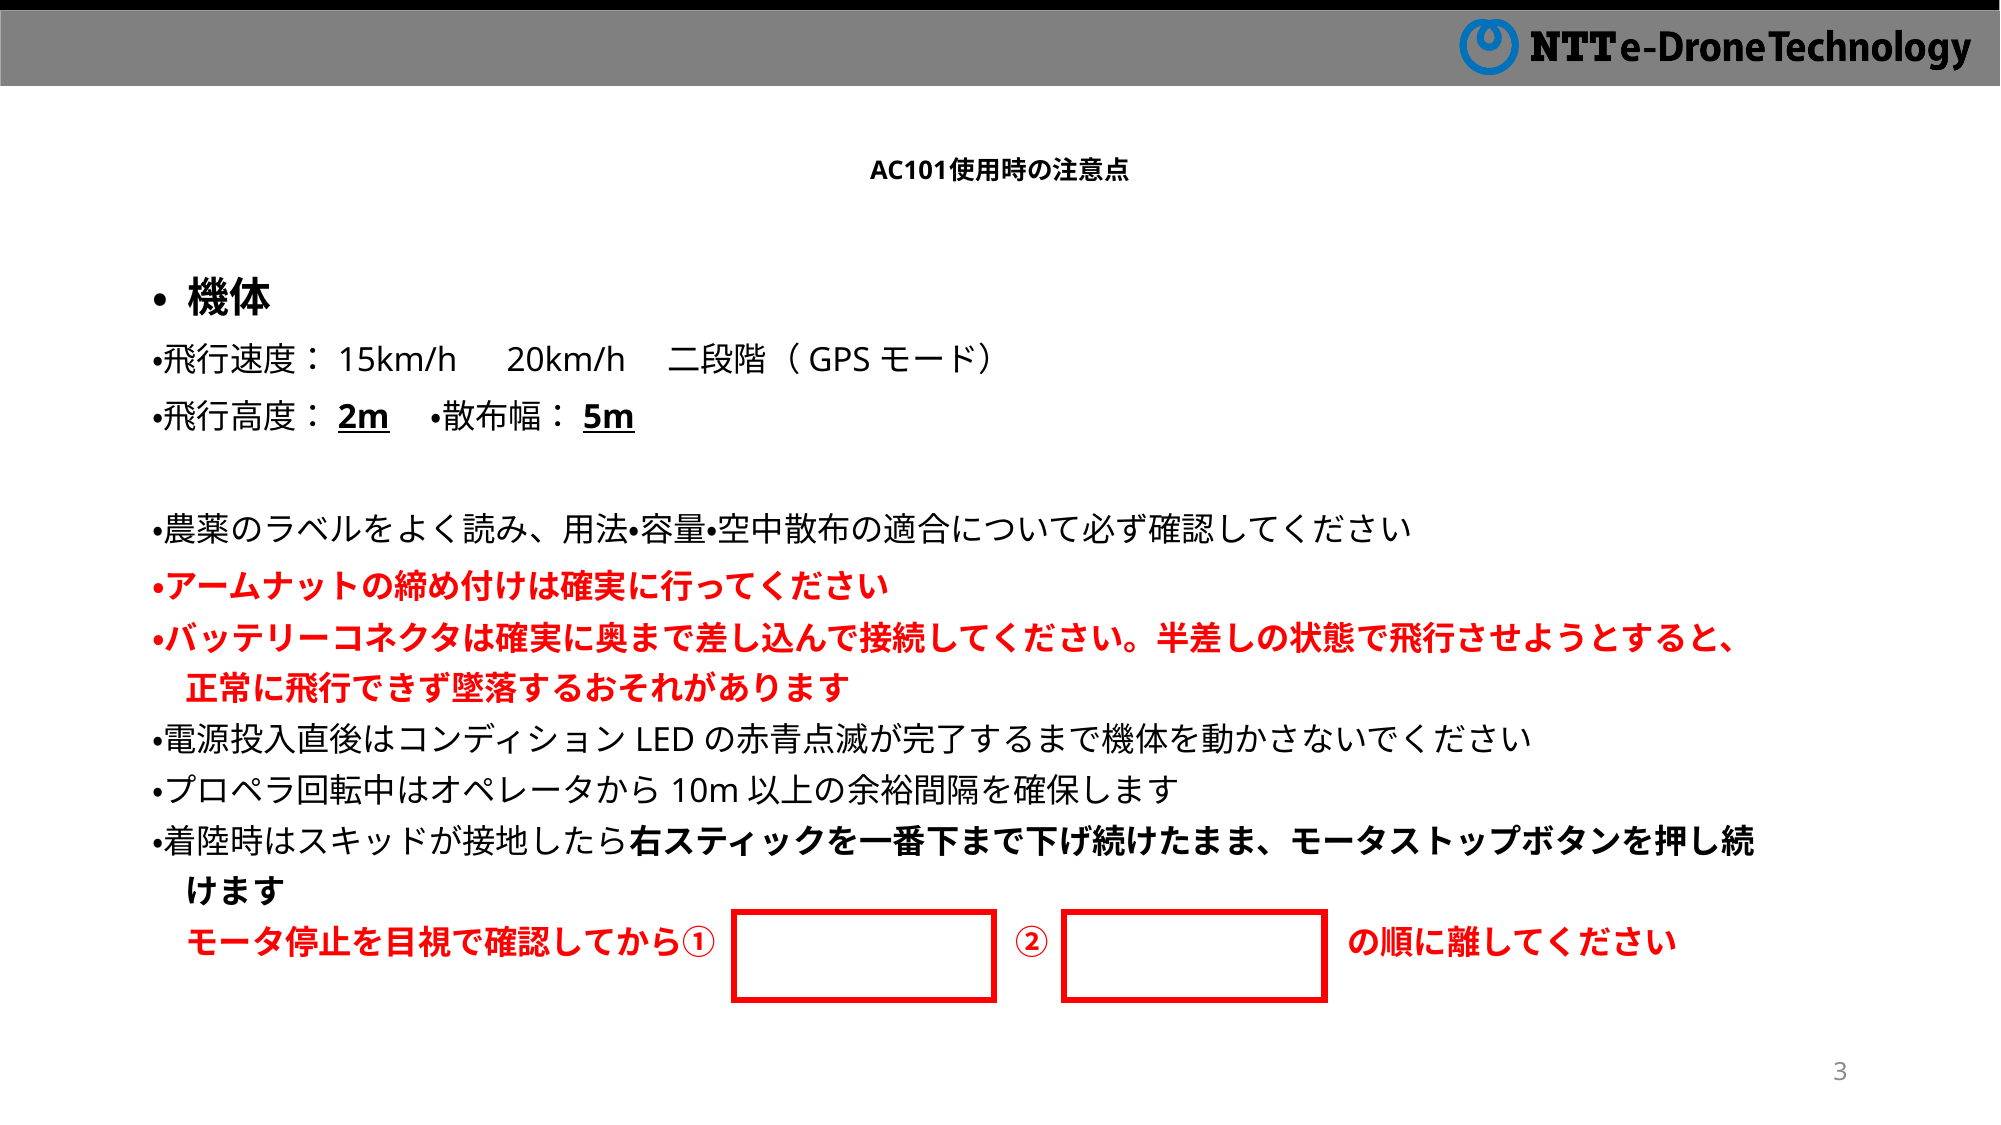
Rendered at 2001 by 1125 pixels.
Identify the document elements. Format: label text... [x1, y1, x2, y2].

list • 機体 ・飛行速度：15km/h 20km/h 二段階（GPSモード） ・飛行高度：2m ・散布幅：5m ・農薬のラベルをよく読み、用法・容量・空中散布の適合について必ず確認してください ・アームナットの締め付けは確実に行ってください ・バッテリーコネクタは確実に奥まで差し込んで接続してください。半差しの状態で飛行させようとすると、 正常に飛行できず墜落するおそれがあります ・電源投入直後はコンディションLEDの赤青点滅が完了するまで機体を動かさないでください ・プロペラ回転中はオペレータから10m以上の余裕間隔を確保します ・着陸時はスキッドが接地したら右スティックを一番下まで下げ続けたまま、モータストップボタンを押し続 けます モータ停止を目視で確認してから① ② の順に離してください [137, 269, 1863, 1115]
text_box [1063, 911, 1326, 1001]
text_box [0, 0, 2000, 96]
title AC101使用時の注意点 [137, 149, 1863, 225]
text_box [733, 911, 995, 1001]
slide_number 3 [1412, 1042, 1863, 1103]
